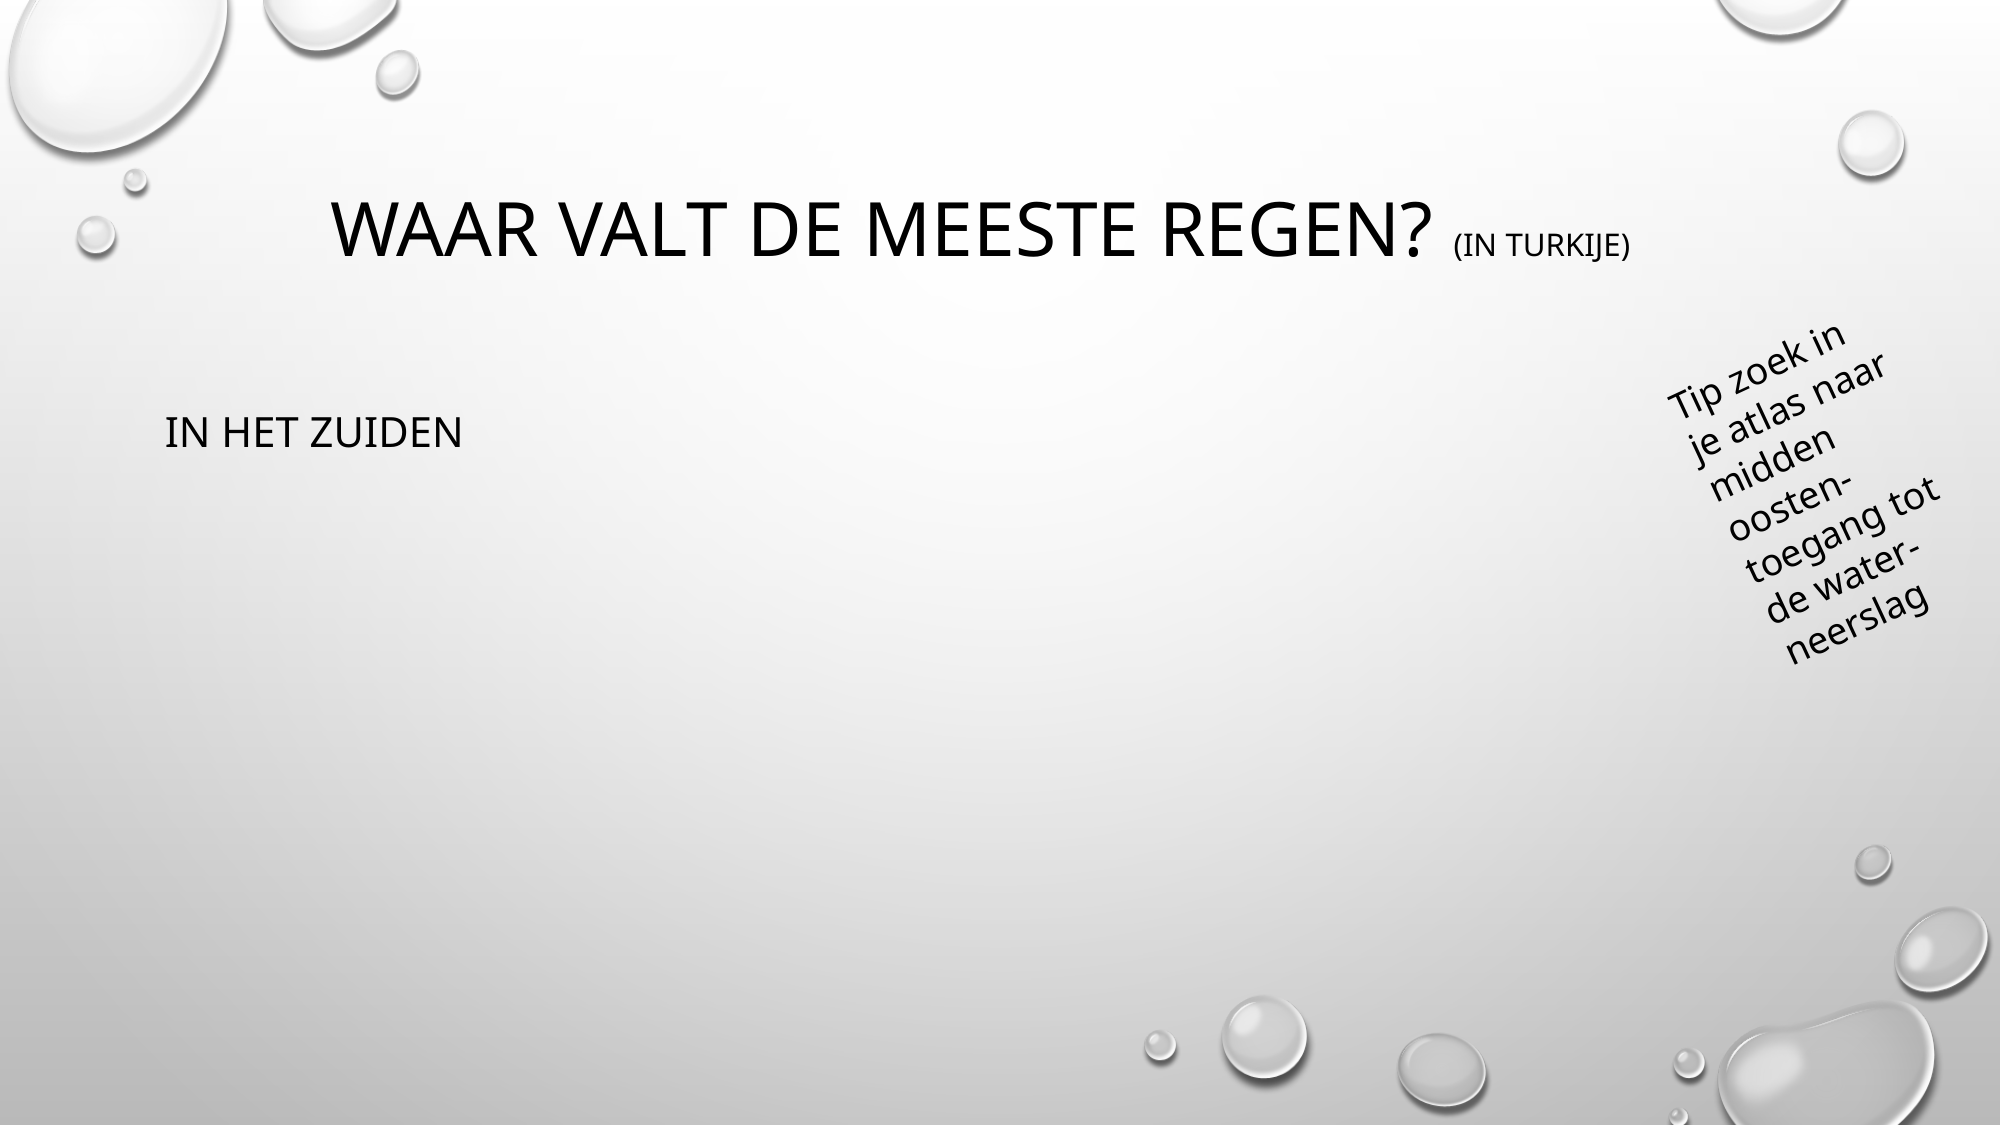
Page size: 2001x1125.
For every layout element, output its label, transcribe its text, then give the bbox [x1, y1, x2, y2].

title Waar valt de meeste regen? (in turkije) [130, 101, 1831, 364]
picture [0, 0, 2000, 1125]
text_box Tip zoek in je atlas naar midden oosten- toegang tot de water- neerslag [1645, 283, 2000, 687]
list In het zuiden [149, 388, 1850, 950]
